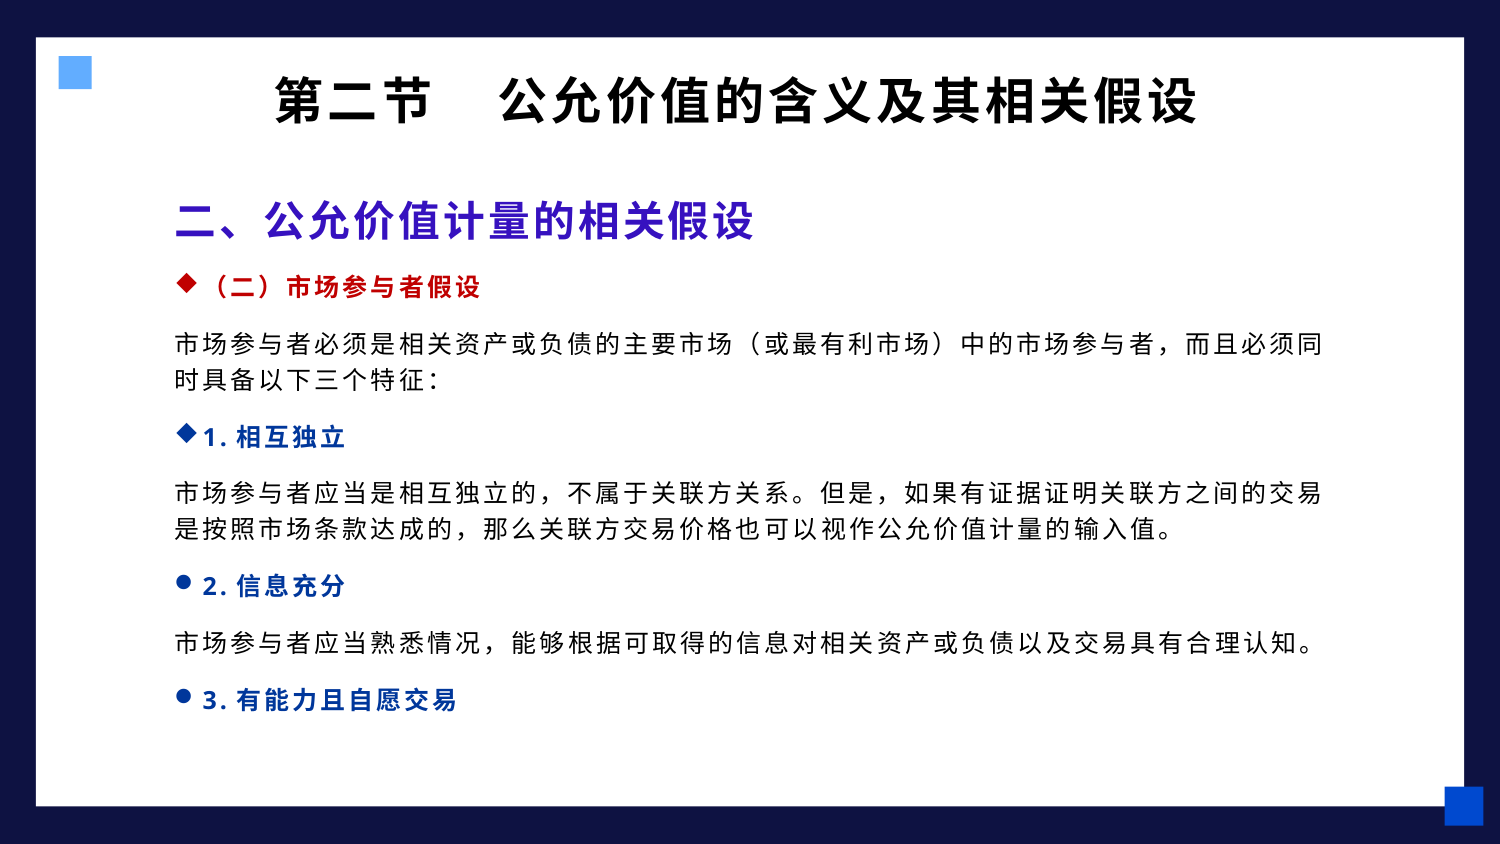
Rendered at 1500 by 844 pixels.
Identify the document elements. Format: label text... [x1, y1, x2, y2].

list 二、公允价值计量的相关假设 （二）市场参与者假设 市场参与者必须是相关资产或负债的主要市场（或最有利市场）中的市场参与者，而且必须同时具备以下三个特征： 1.相互独立 市场参与者应当是相互独立的，不属于关联方关系。但是，如果有证据证明关联方之间的交易是按照市场条款达成的，那么关联方交易价格也可以视作公允价值计量的输入值。 2.信息充分 市场参与者应当熟悉情况，能够根据可取得的信息对相关资产或负债以及交易具有合理认知。 3.有能力且自愿交易 [157, 179, 1343, 670]
title 第二节 公允价值的含义及其相关假设 [141, 48, 1327, 138]
